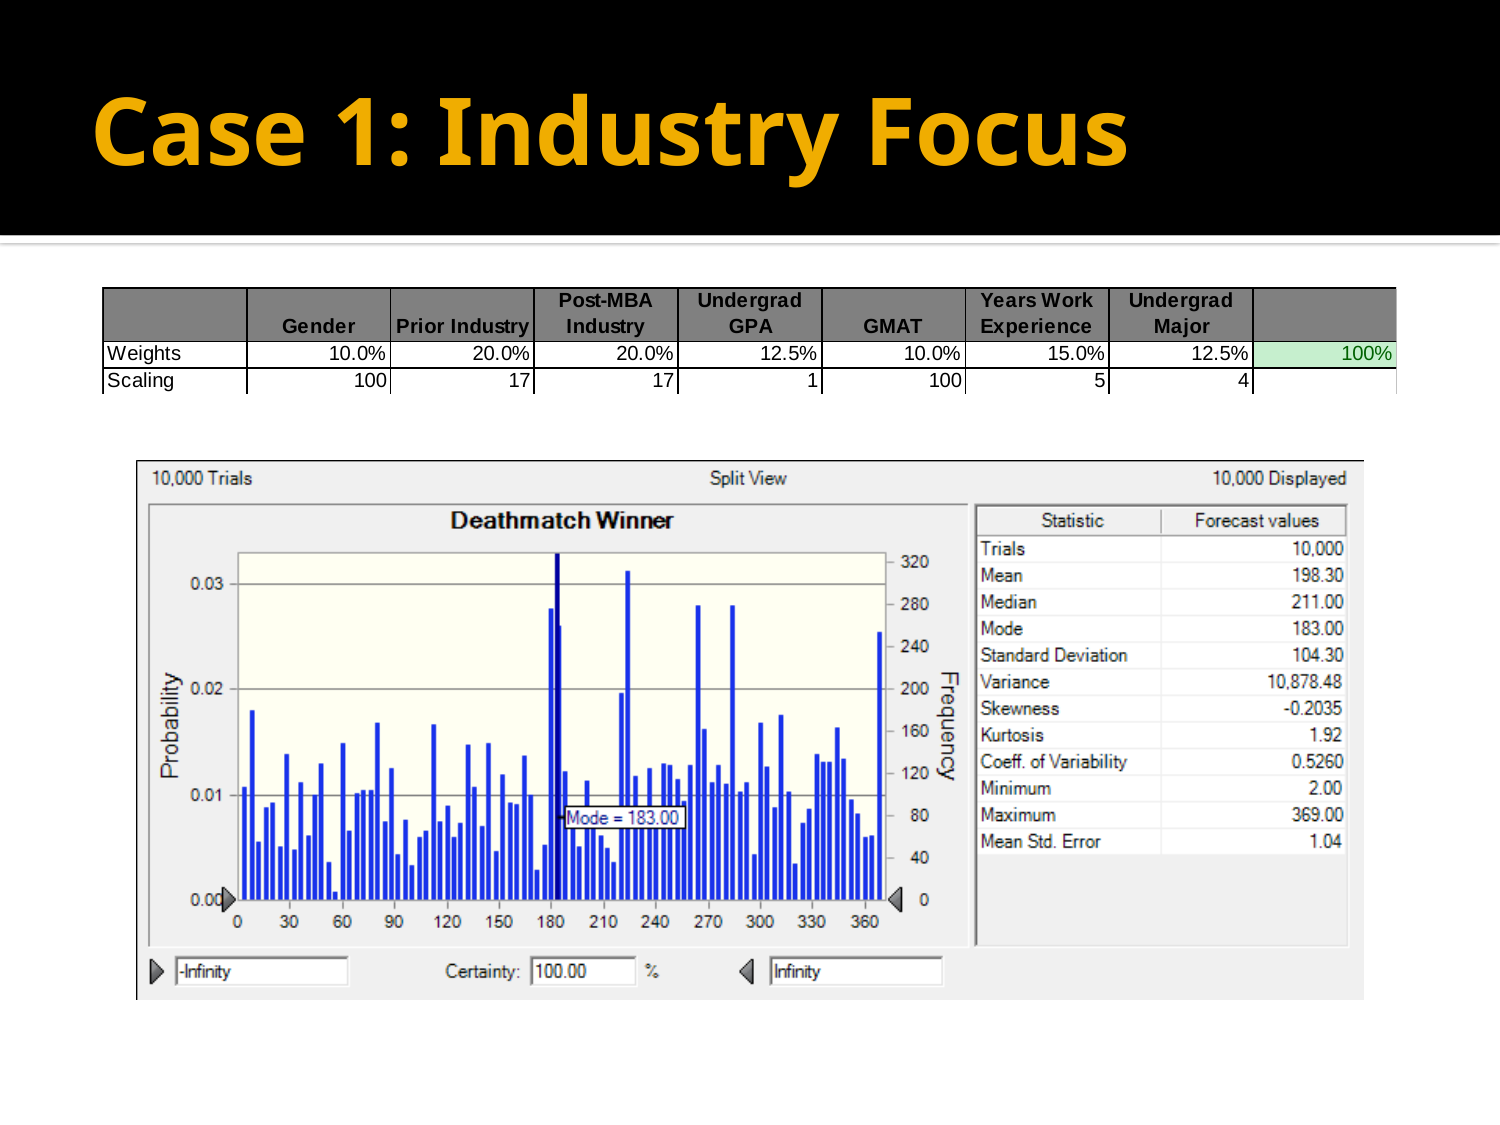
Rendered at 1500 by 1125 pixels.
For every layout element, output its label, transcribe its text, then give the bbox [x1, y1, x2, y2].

picture [102, 287, 1398, 396]
picture [136, 460, 1364, 1000]
title Case 1: Industry Focus [75, 25, 1425, 231]
